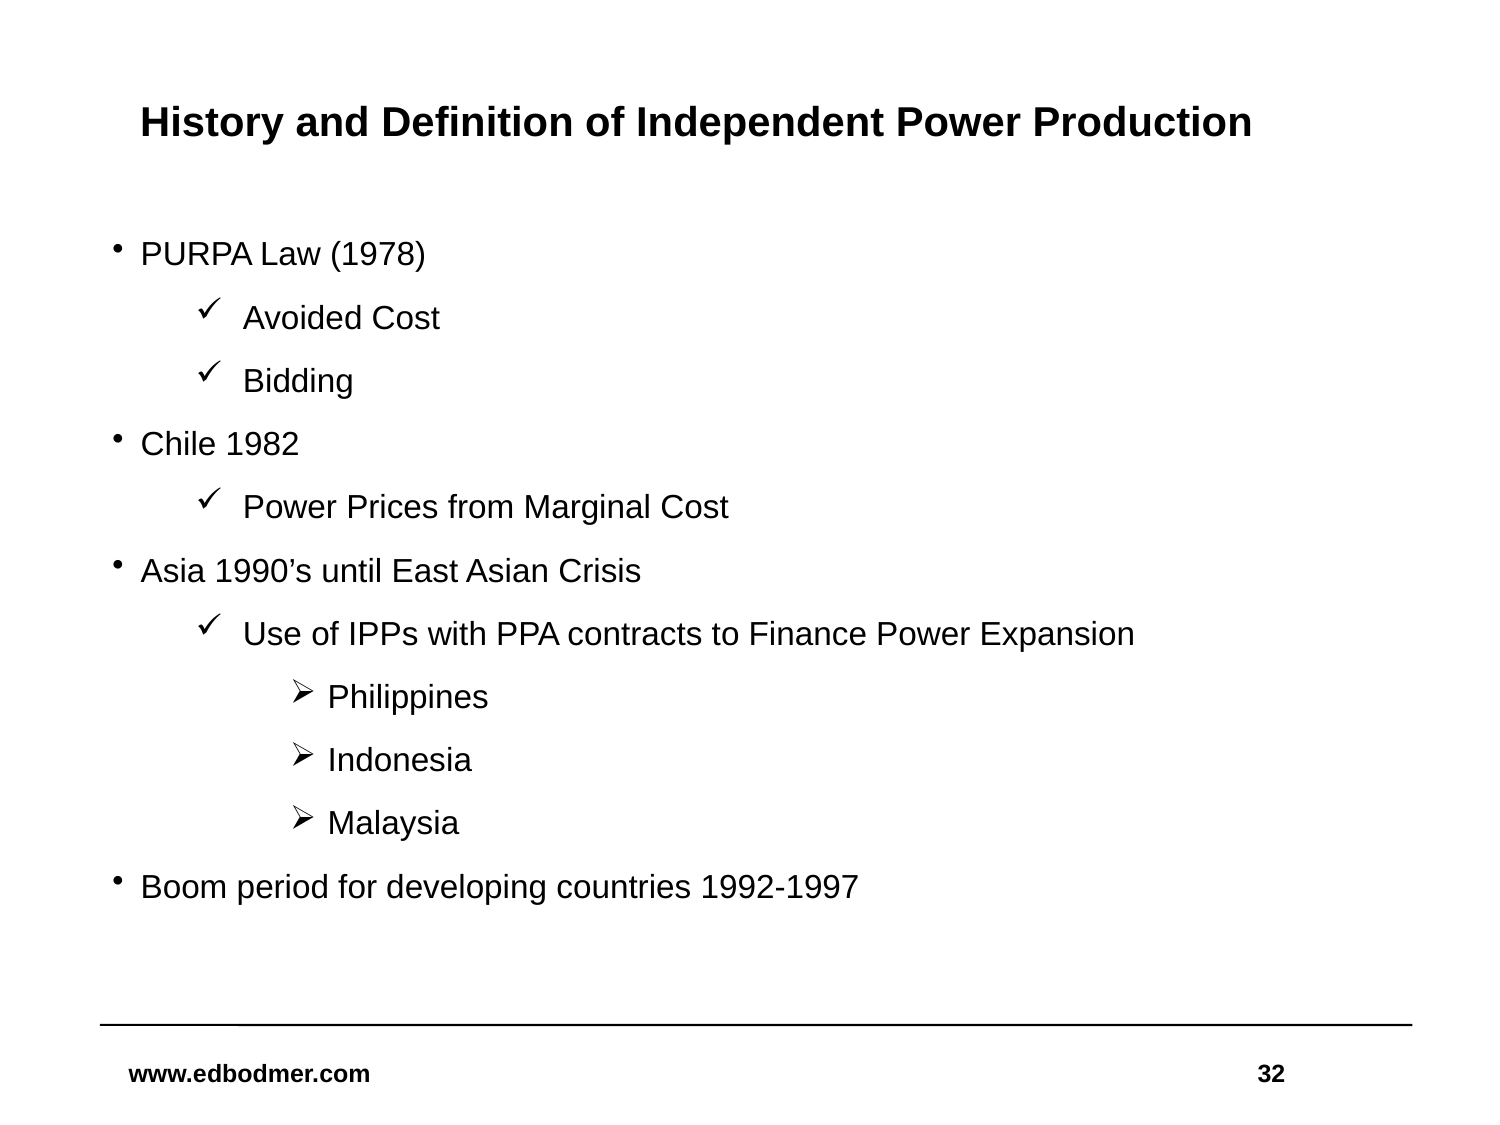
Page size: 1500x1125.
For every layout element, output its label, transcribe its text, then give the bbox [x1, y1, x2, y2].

title History and Definition of Independent Power Production [125, 87, 1288, 213]
list PURPA Law (1978) Avoided Cost Bidding Chile 1982 Power Prices from Marginal Cost Asia 1990’s until East Asian Crisis Use of IPPs with PPA contracts to Finance Power Expansion Philippines Indonesia Malaysia Boom period for developing countries 1992-1997 [87, 224, 1338, 975]
